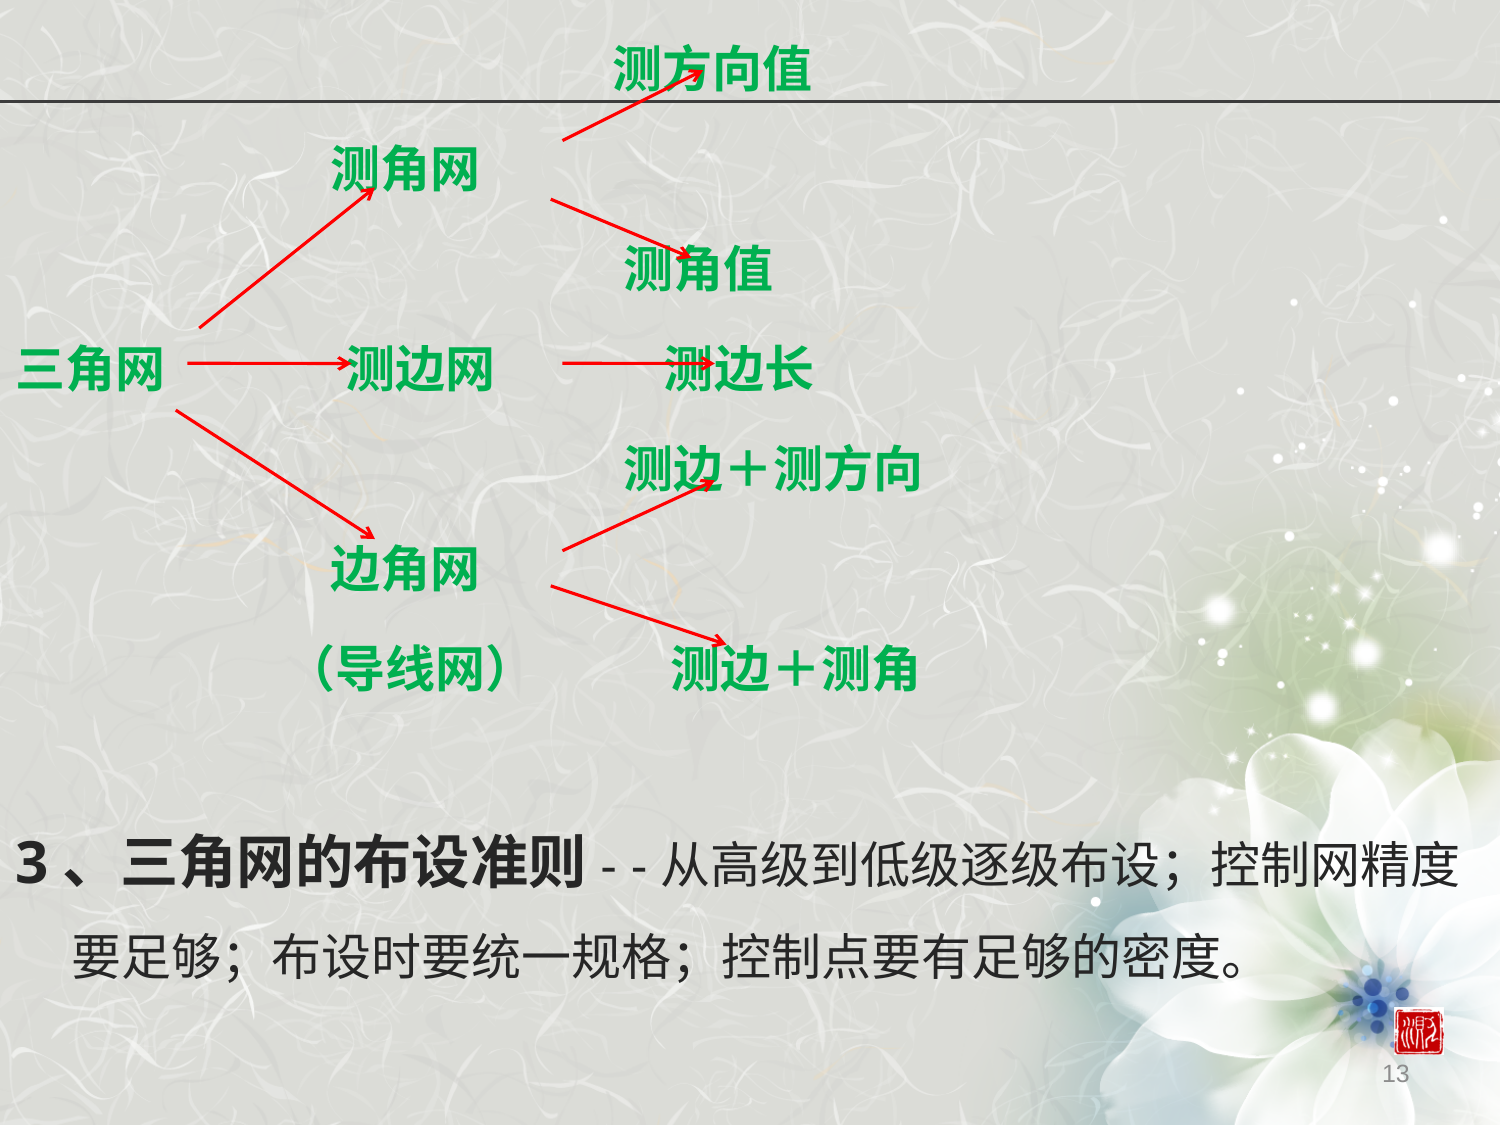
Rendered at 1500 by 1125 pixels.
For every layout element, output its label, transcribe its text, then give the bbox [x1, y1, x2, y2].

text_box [198, 187, 376, 329]
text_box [550, 198, 692, 258]
slide_number 13 [1074, 1042, 1425, 1103]
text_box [175, 409, 376, 540]
picture [1394, 1007, 1444, 1055]
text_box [550, 585, 727, 645]
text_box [562, 70, 704, 141]
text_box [562, 480, 716, 552]
list 测方向值 测角网 测角值 三角网 测边网 测边长 测边＋测方向 边角网 （导线网） 测边＋测角 3、三角网的布设准则- -从高级到低级逐级布设；控制网精度要足够；布设时要统一规格；控制点要有足够的密度。 [0, 0, 1500, 1125]
